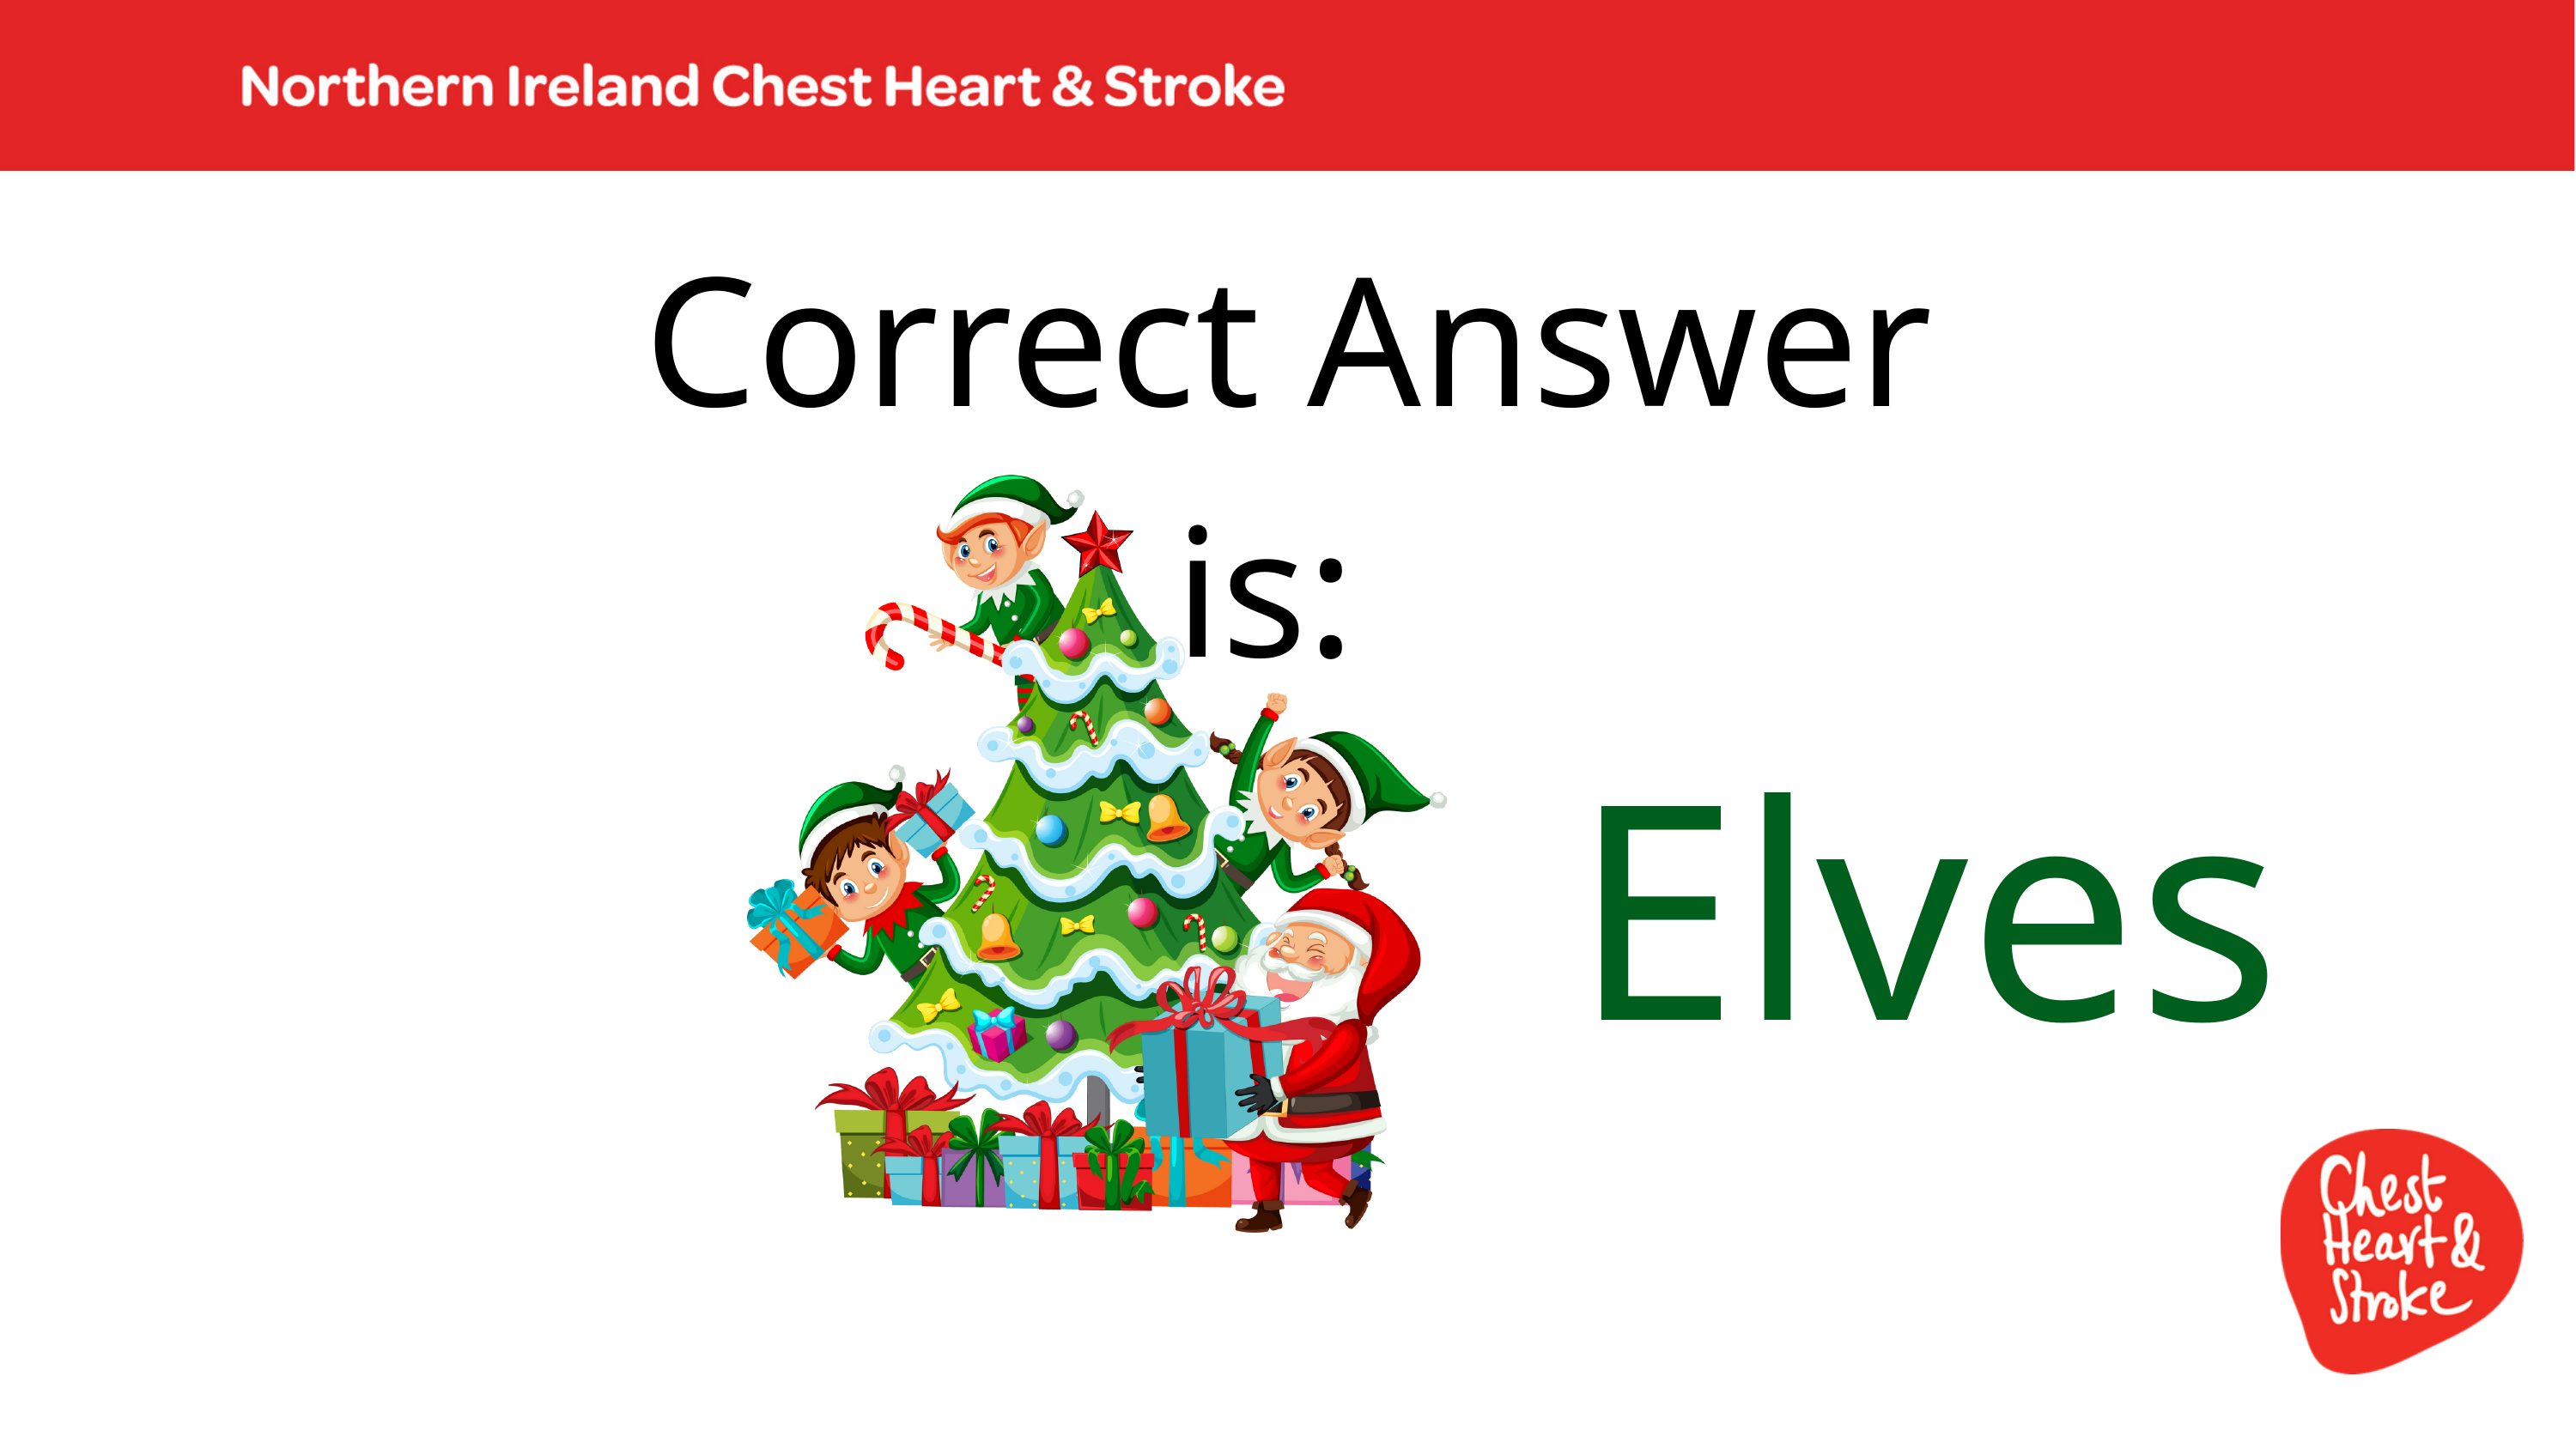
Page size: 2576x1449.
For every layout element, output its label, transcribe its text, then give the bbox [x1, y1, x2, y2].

text_box Elves [1548, 661, 2306, 1081]
text_box Correct Answer is: [532, 191, 2045, 693]
text_box [0, 0, 2575, 171]
text_box [747, 693, 1448, 1233]
text_box [2280, 1129, 2524, 1374]
